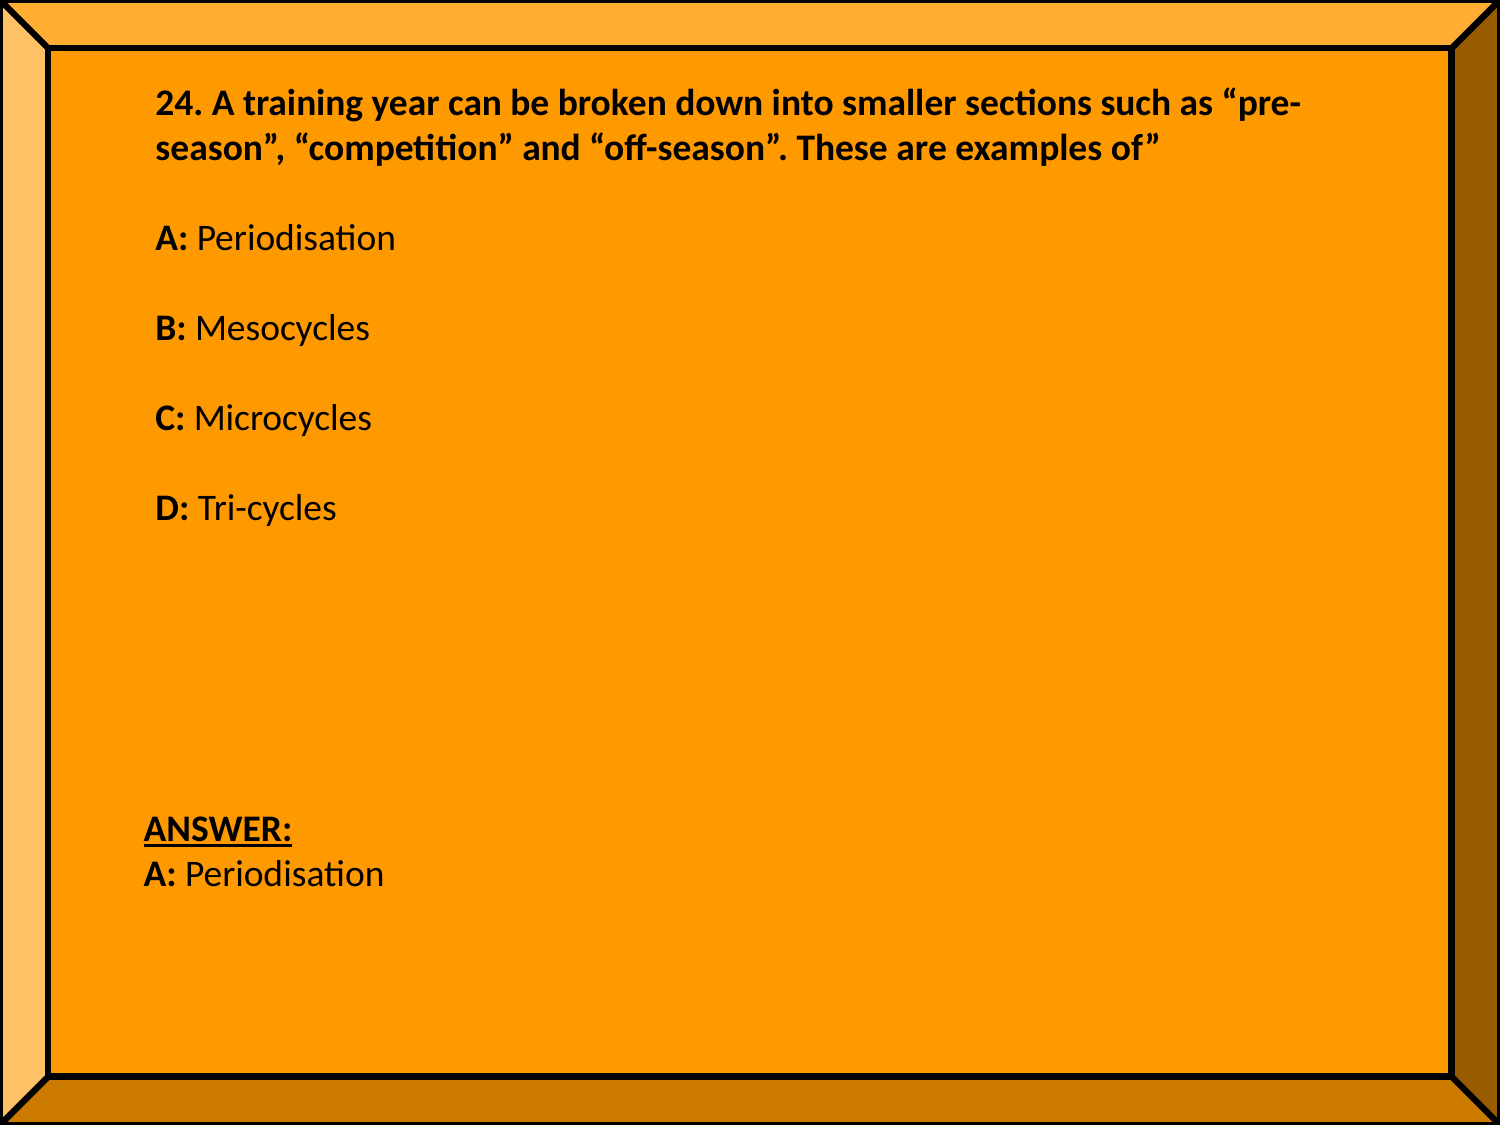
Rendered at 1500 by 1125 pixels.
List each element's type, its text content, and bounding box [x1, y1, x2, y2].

text_box ANSWER: A: Periodisation [128, 796, 1383, 947]
text_box 24. A training year can be broken down into smaller sections such as “pre-season”, “competition” and “off-season”. These are examples of” A: Periodisation B: Mesocycles C: Microcycles D: Tri-cycles [140, 70, 1371, 580]
